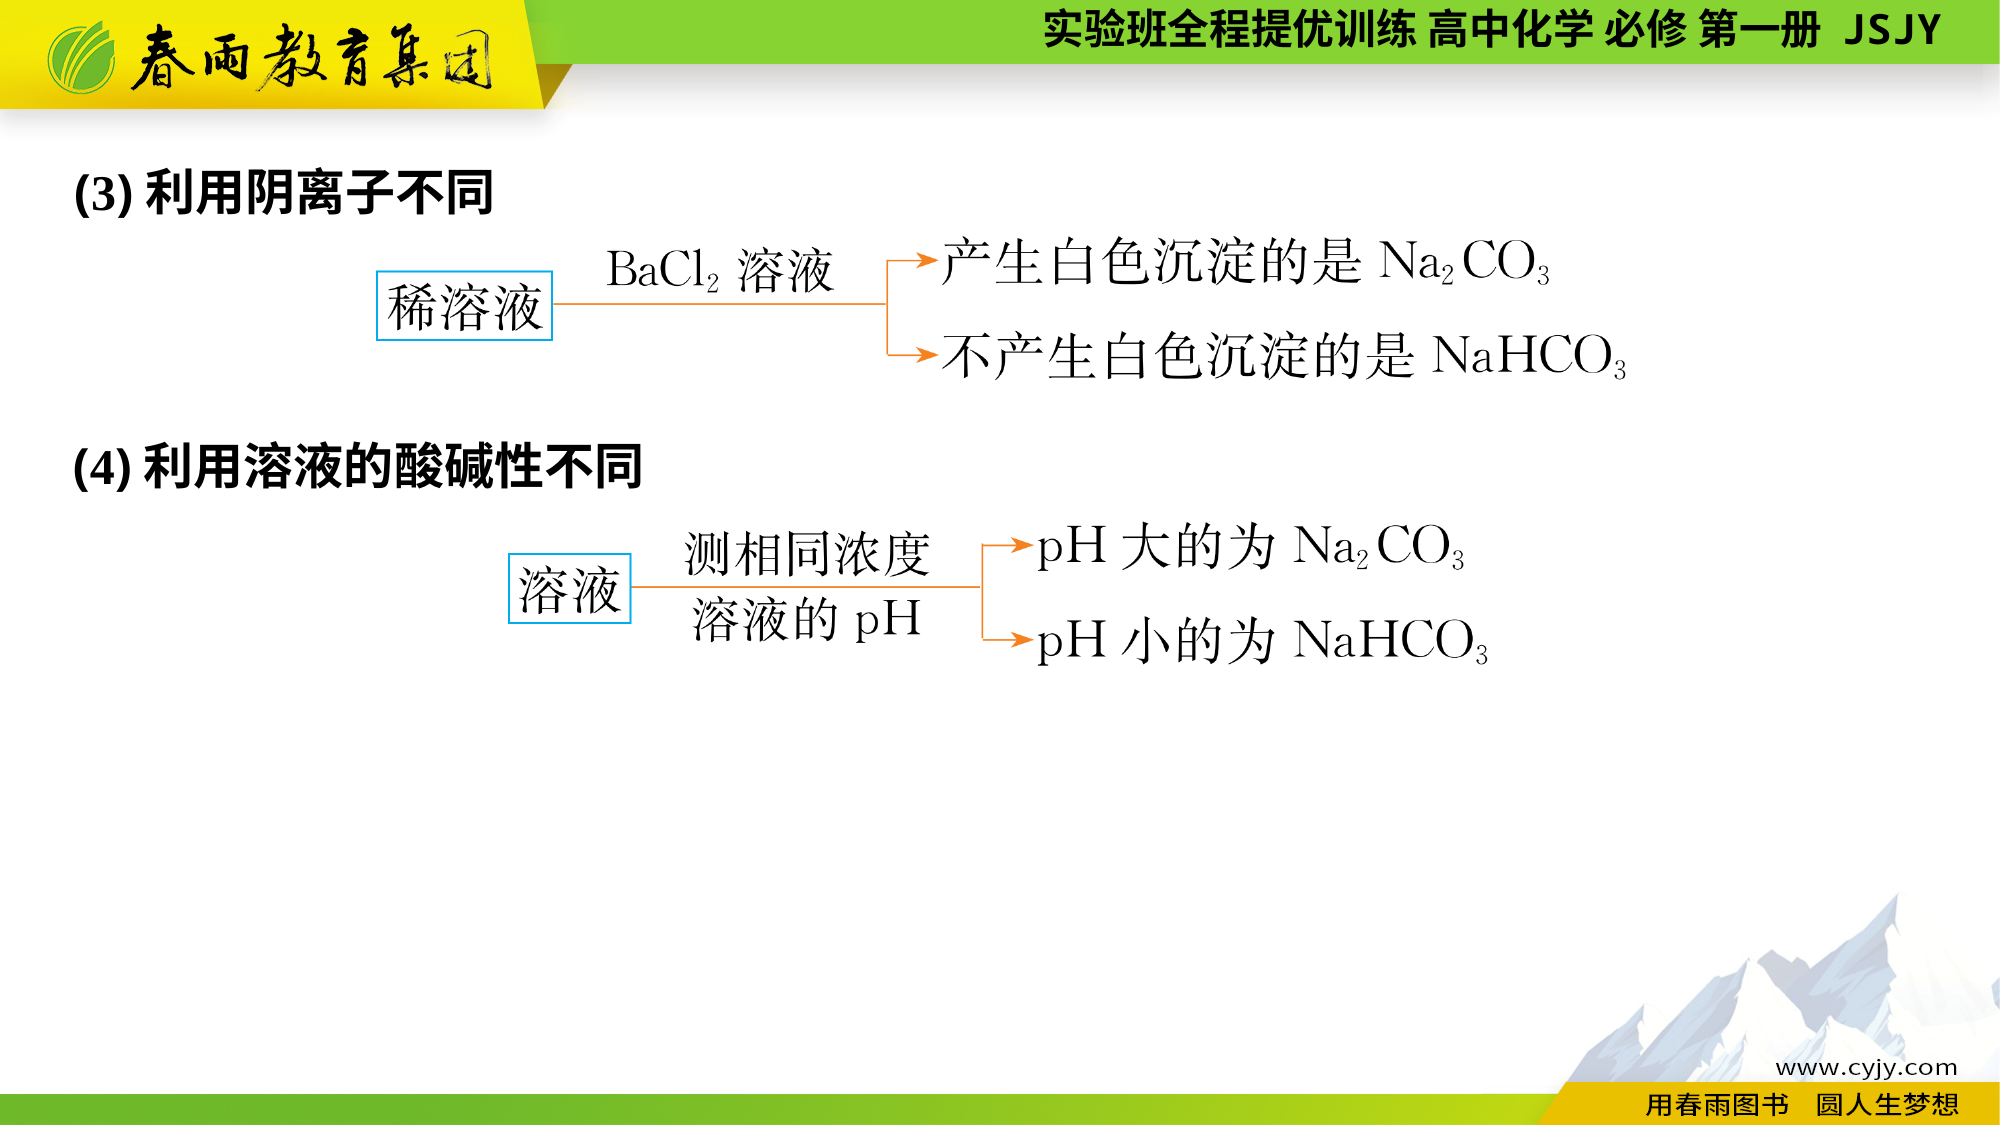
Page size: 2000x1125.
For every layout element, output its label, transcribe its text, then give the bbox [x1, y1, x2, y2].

picture [0, 0, 2000, 1125]
text_box (4)利用溶液的酸碱性不同 [57, 397, 1942, 503]
list (3)利用阴离子不同 [59, 122, 1944, 217]
